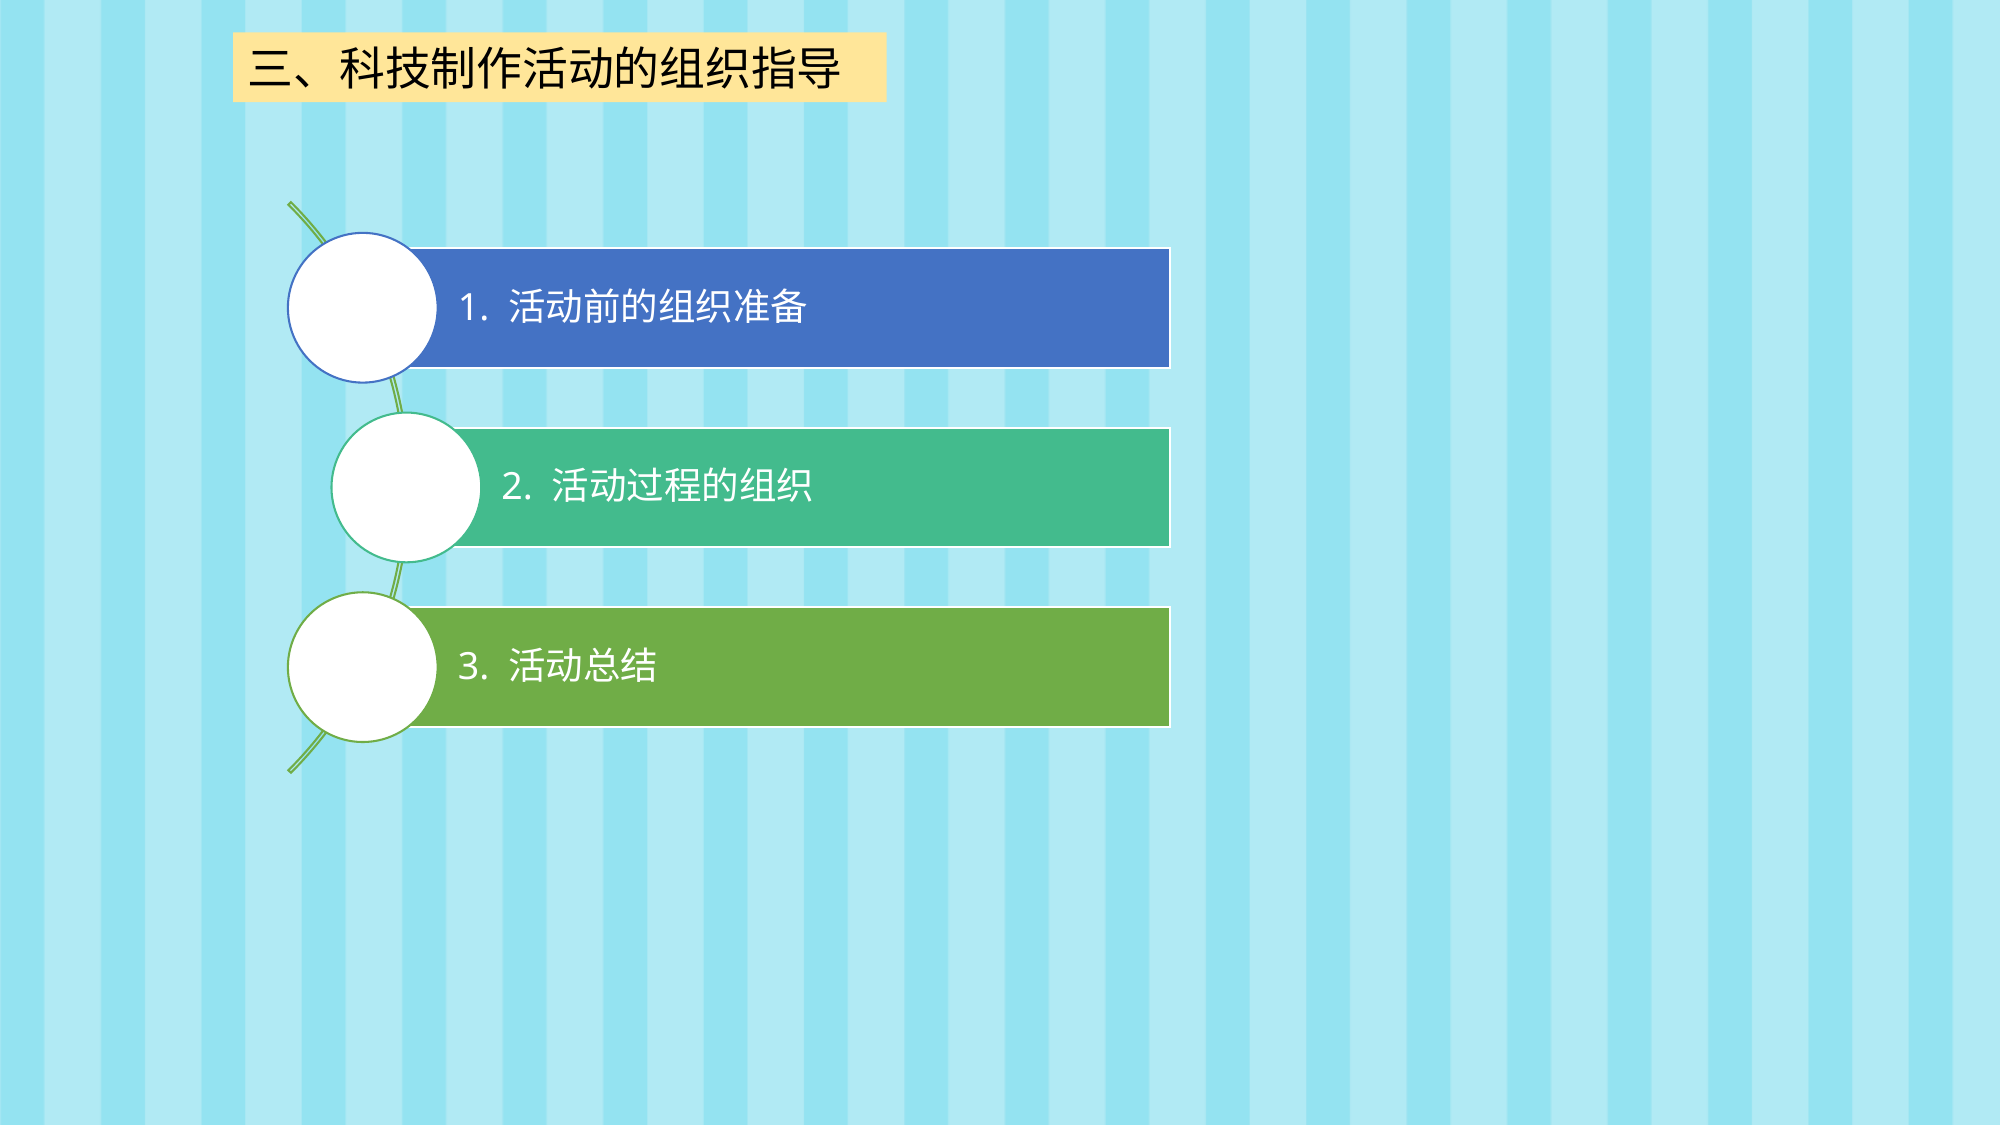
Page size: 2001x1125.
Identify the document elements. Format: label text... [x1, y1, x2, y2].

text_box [279, 187, 1178, 787]
text_box 三、科技制作活动的组织指导 [233, 32, 887, 103]
picture [0, 0, 2000, 1125]
